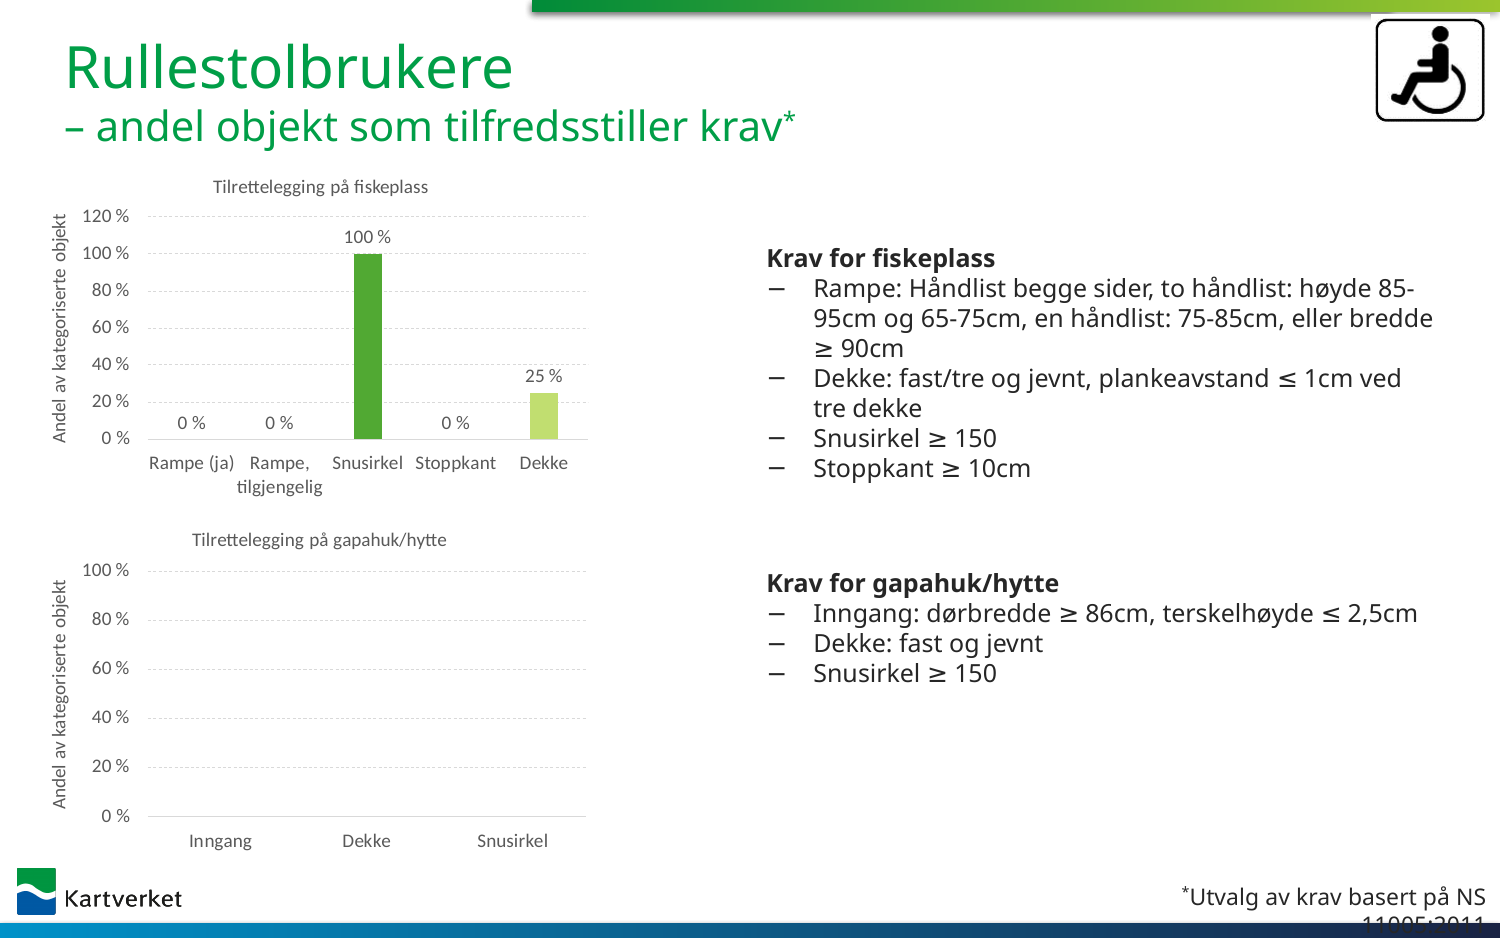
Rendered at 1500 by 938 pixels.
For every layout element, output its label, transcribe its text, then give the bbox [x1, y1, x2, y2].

text_box Krav for gapahuk/hytte Inngang: dørbredde ≥ 86cm, terskelhøyde ≤ 2,5cm Dekke: fast og jevnt Snusirkel ≥ 150 [751, 560, 1452, 695]
text_box *Utvalg av krav basert på NS 11005:2011 [1068, 873, 1500, 938]
text_box Rullestolbrukere – andel objekt som tilfredsstiller krav* [49, 29, 1431, 158]
picture [41, 520, 597, 859]
picture [41, 166, 599, 505]
picture [1371, 13, 1491, 127]
text_box Krav for fiskeplass Rampe: Håndlist begge sider, to håndlist: høyde 85-95cm og 65-75cm, en håndlist: 75-85cm, eller bredde ≥ 90cm Dekke: fast/tre og jevnt, plankeavstand ≤ 1cm ved tre dekke Snusirkel ≥ 150 Stoppkant ≥ 10cm [751, 235, 1452, 490]
